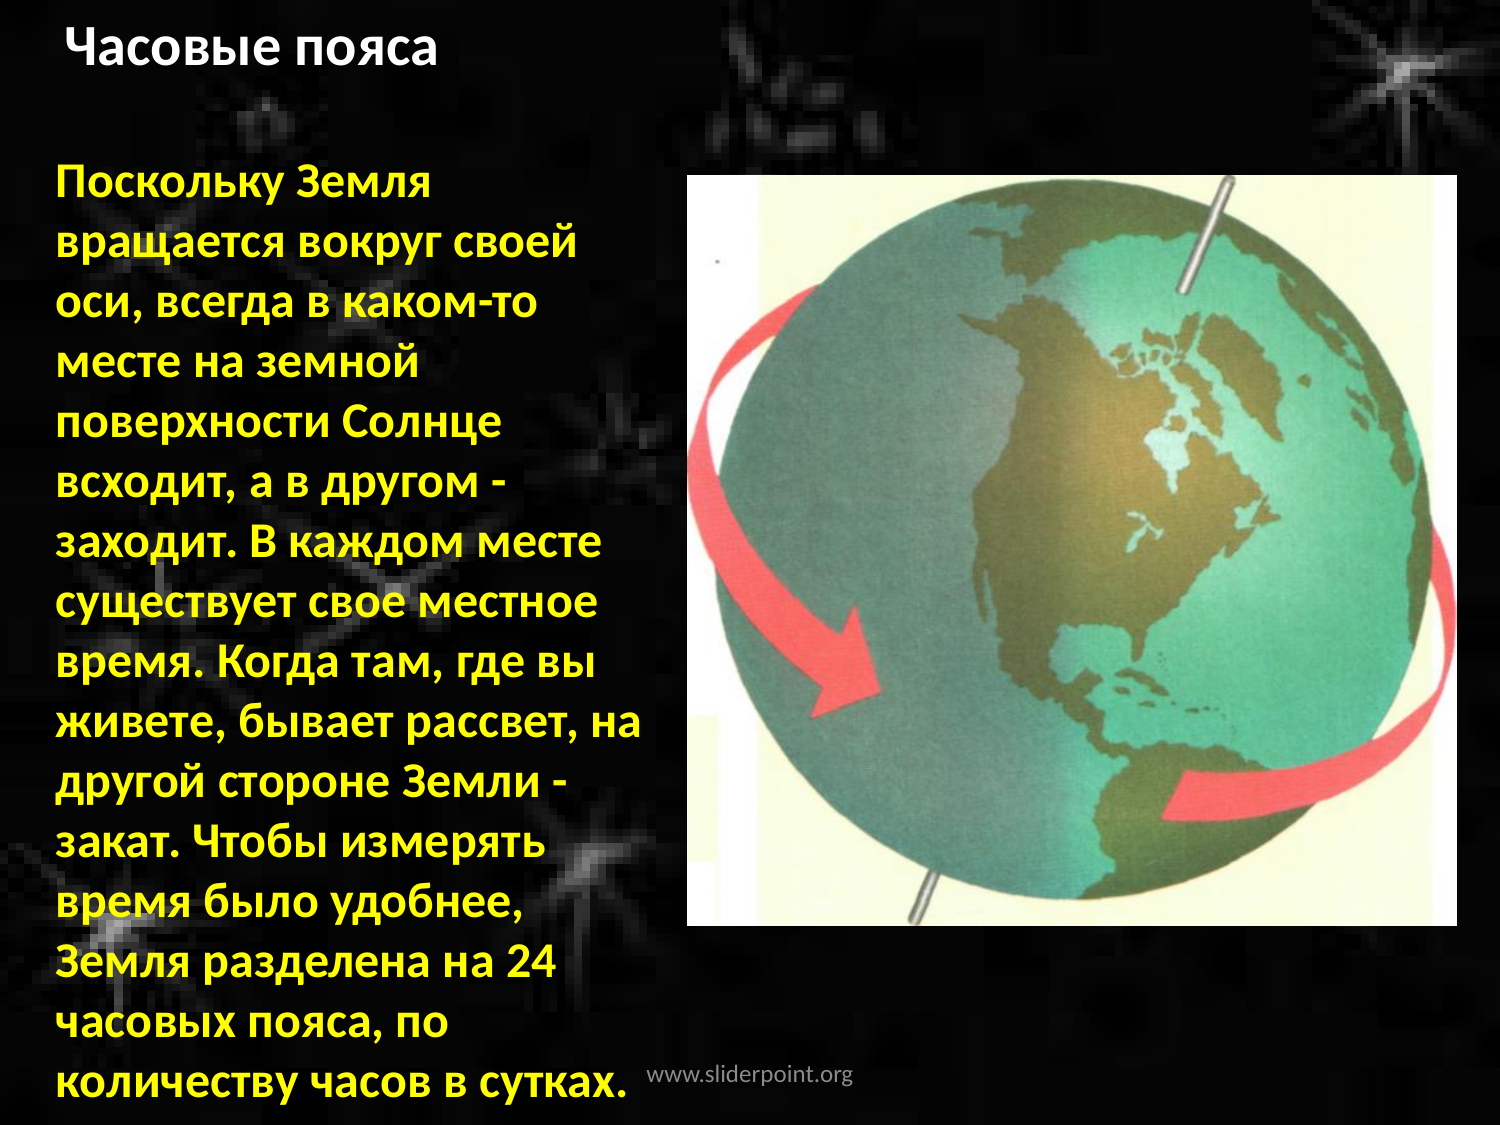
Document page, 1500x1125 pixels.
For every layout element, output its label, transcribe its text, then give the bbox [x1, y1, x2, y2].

footer www.sliderpoint.org [512, 1042, 988, 1103]
picture [0, 0, 1500, 1125]
text_box Часовые пояса Поскольку Земля вращается вокруг своей оси, всегда в каком-то месте на земной поверхности Солнце всходит, а в другом - заходит. В каждом месте существует свое местное время. Когда там, где вы живете, бывает рассвет, на другой стороне Земли - закат. Чтобы измерять время было удобнее, Земля разделена на 24 часовых пояса, по количеству часов в сутках. [41, 0, 674, 1115]
